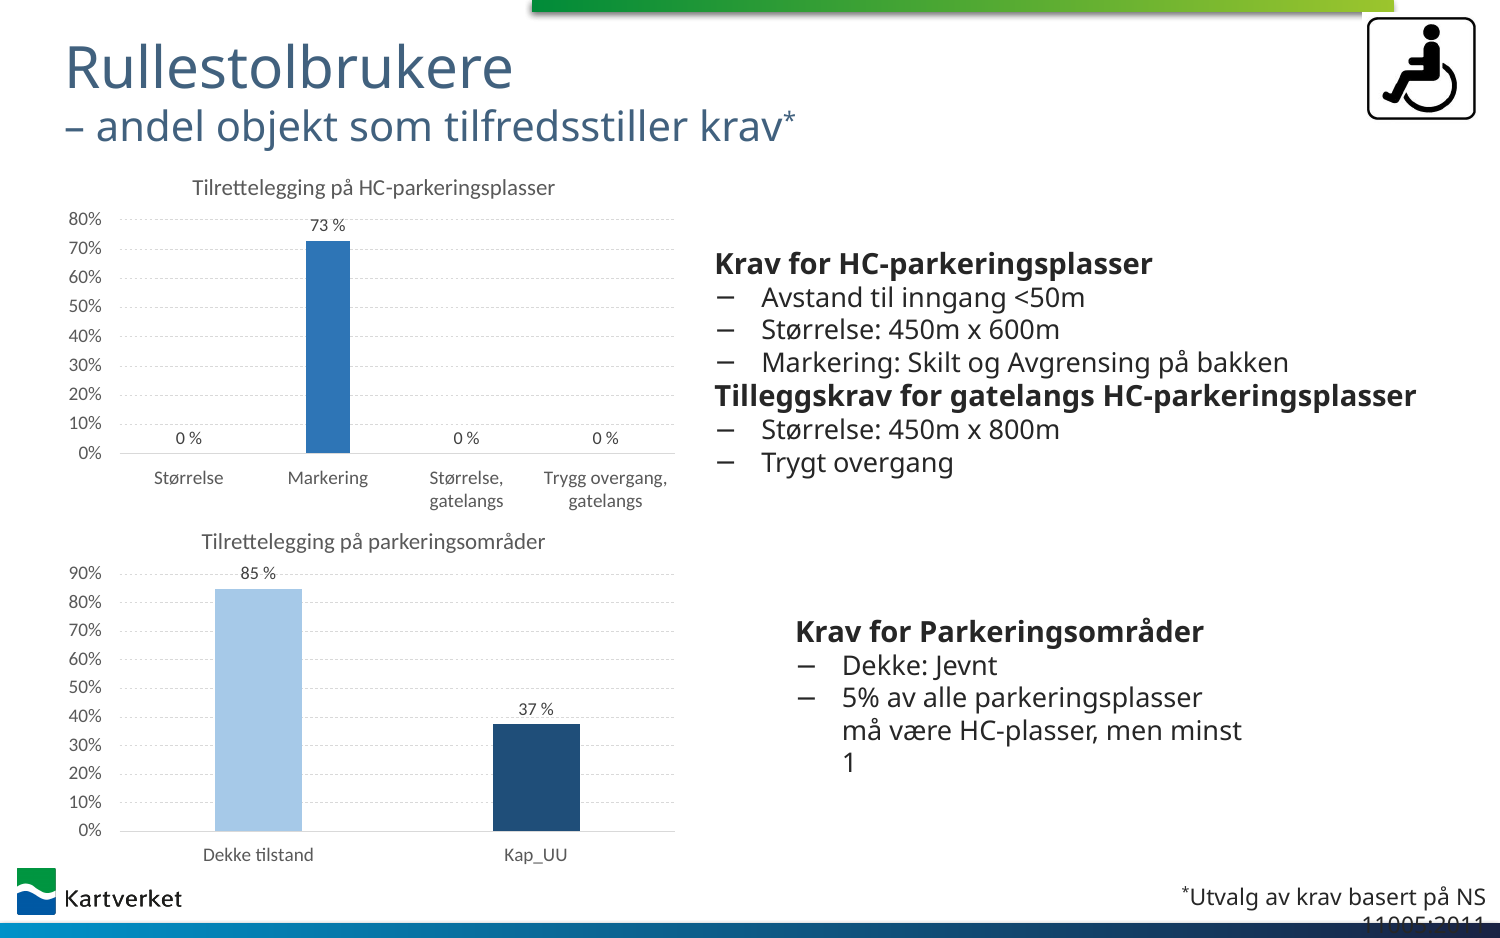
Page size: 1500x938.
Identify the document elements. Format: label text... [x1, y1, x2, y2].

text_box Rullestolbrukere – andel objekt som tilfredsstiller krav* [49, 25, 1431, 158]
text_box Krav for HC-parkeringsplasser Avstand til inngang <50m Størrelse: 450m x 600m Markering: Skilt og Avgrensing på bakken Tilleggskrav for gatelangs HC-parkeringsplasser Størrelse: 450m x 800m Trygt overgang [699, 237, 1433, 485]
picture [62, 520, 686, 874]
picture [1362, 12, 1481, 126]
picture [62, 166, 686, 519]
text_box Krav for Parkeringsområder Dekke: Jevnt 5% av alle parkeringsplasser må være HC-plasser, men minst 1 [780, 605, 1261, 786]
text_box *Utvalg av krav basert på NS 11005:2011 [1068, 873, 1500, 938]
